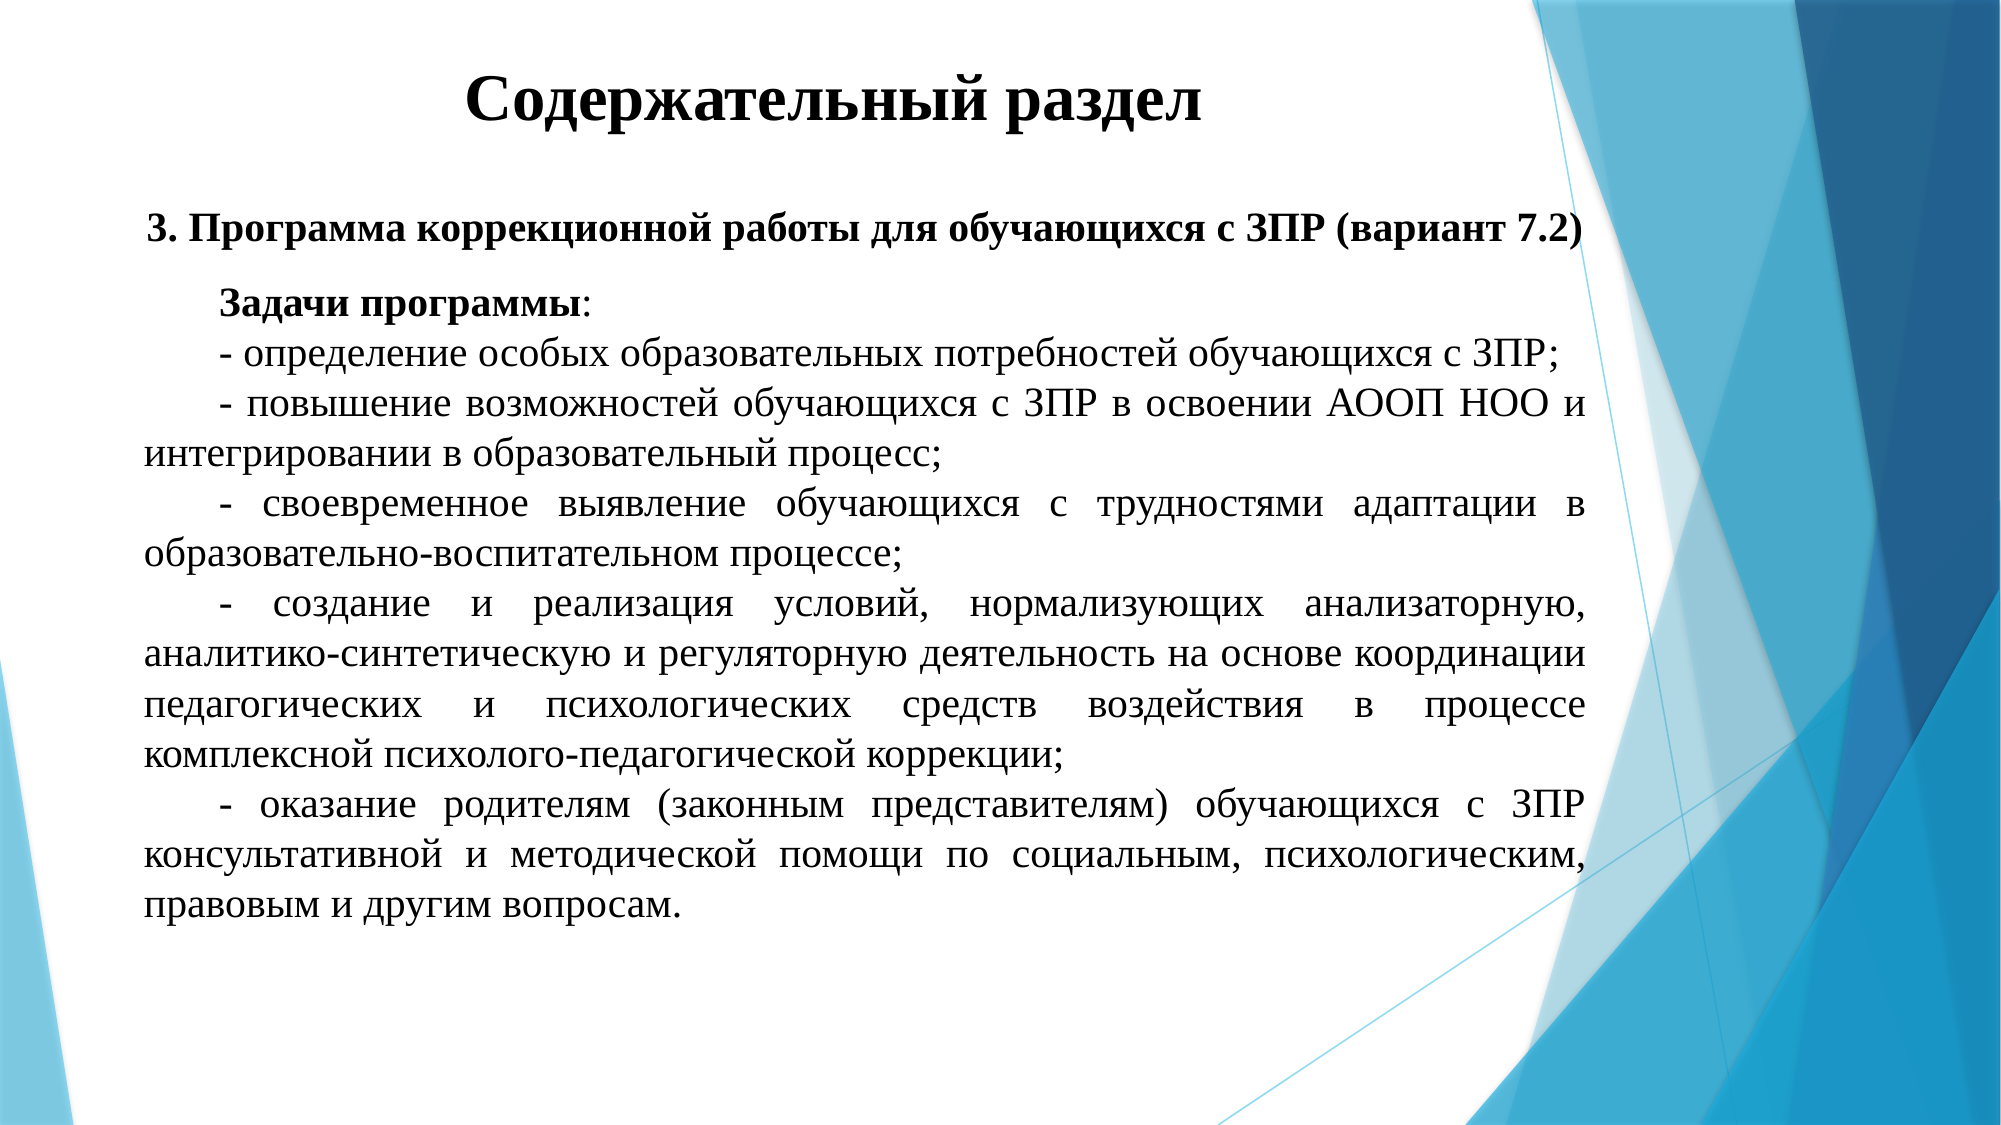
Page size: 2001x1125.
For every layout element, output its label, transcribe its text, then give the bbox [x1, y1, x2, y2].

title Содержательный раздел [128, 45, 1540, 192]
list 3. Программа коррекционной работы для обучающихся с ЗПР (вариант 7.2) Задачи программы: - определение особых образовательных потребностей обучающихся с ЗПР; - повышение возможностей обучающихся с ЗПР в освоении АООП НОО и интегрировании в образовательный процесс; - своевременное выявление обучающихся с трудностями адаптации в образовательно-воспитательном процессе; - создание и реализация условий, нормализующих анализаторную, аналитико-синтетическую и регуляторную деятельность на основе координации педагогических и психологических средств воздействия в процессе комплексной психолого-педагогической коррекции; - оказание родителям (законным представителям) обучающихся с ЗПР консультативной и методической помощи по социальным, психологическим, правовым и другим вопросам. [128, 192, 1602, 1125]
